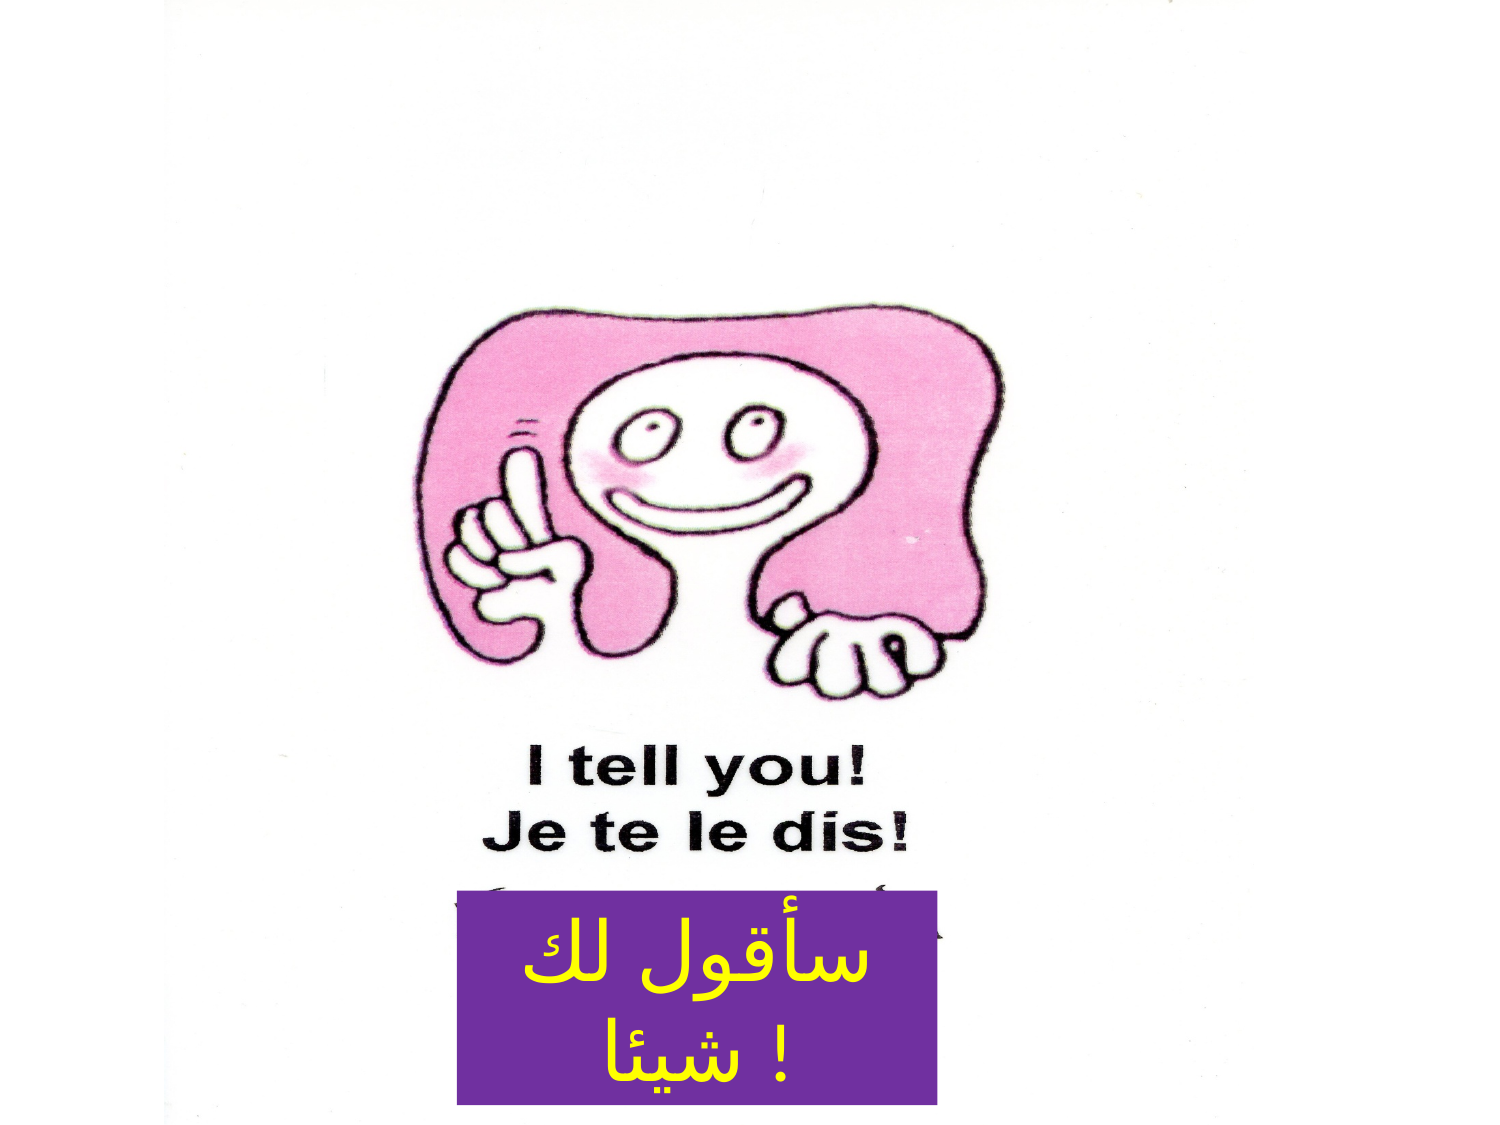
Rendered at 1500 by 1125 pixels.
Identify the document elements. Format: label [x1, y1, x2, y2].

picture [163, 0, 1255, 1125]
